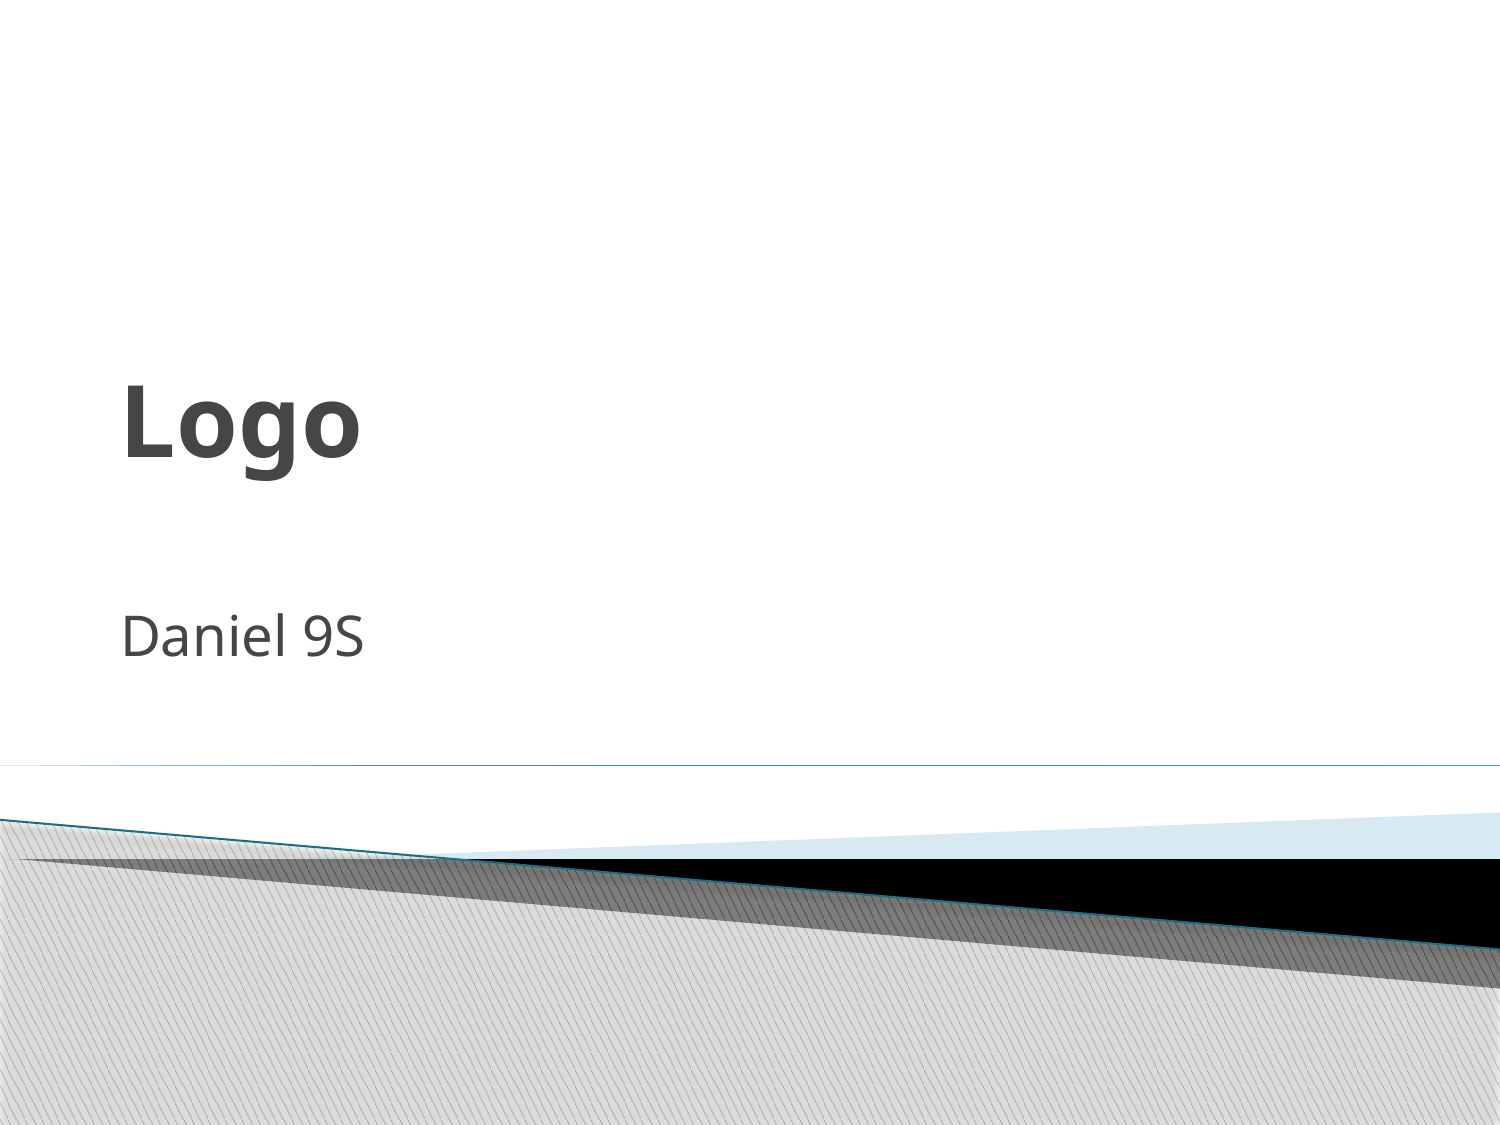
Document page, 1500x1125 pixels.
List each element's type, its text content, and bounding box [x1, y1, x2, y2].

title Logo [0, 184, 880, 485]
subtitle Daniel 9S [112, 592, 1388, 790]
picture [5, 859, 1500, 989]
